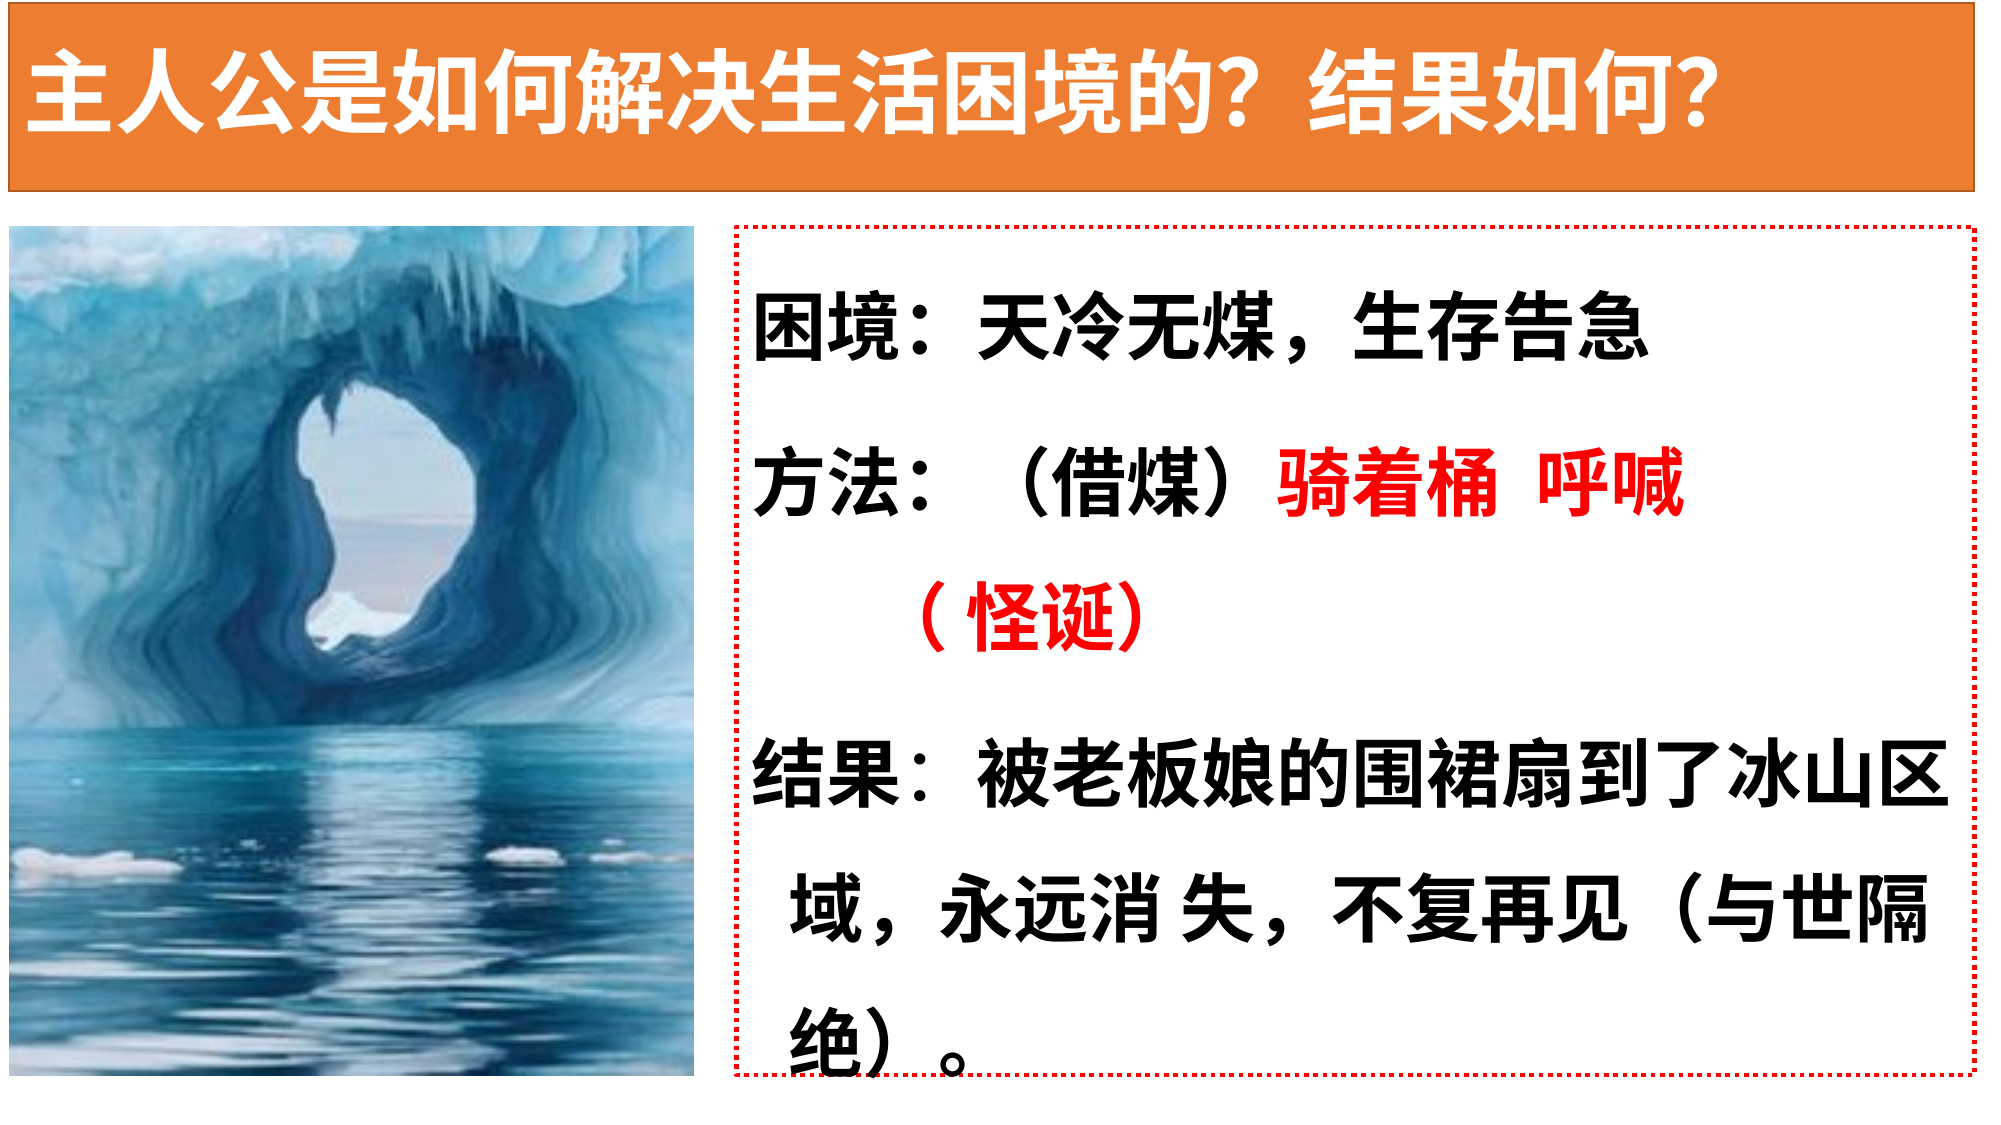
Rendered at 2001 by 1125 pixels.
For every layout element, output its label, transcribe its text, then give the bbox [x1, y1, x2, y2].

list 困境：天冷无煤，生存告急 方法：（借煤）骑着桶 呼喊 （ 怪诞） 结果：被老板娘的围裙扇到了冰山区域，永远消 失，不复再见（与世隔绝）。 [736, 226, 1975, 1076]
picture [9, 226, 694, 1076]
title 主人公是如何解决生活困境的？结果如何？ [8, 2, 1975, 192]
